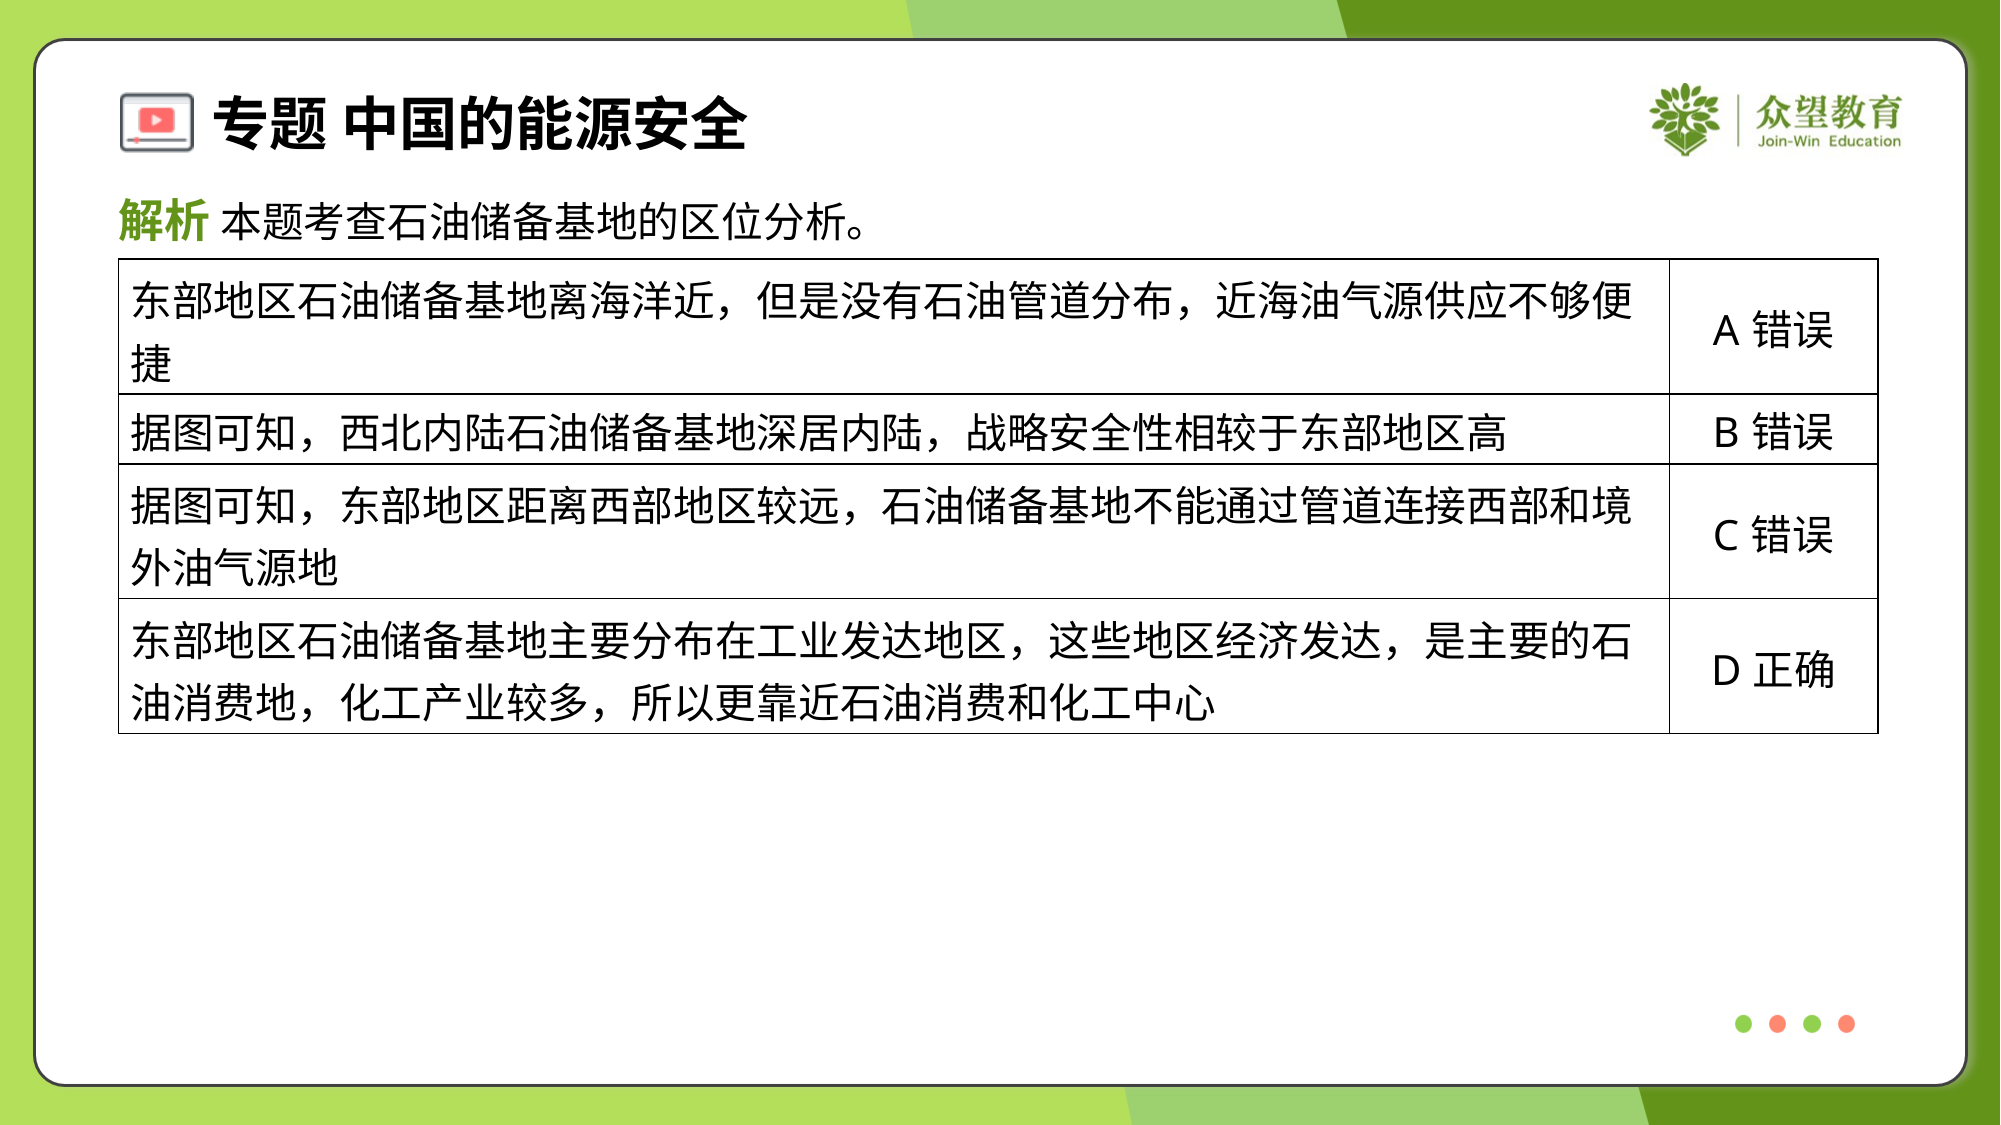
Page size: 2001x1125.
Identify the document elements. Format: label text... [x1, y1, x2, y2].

table_cell C错误 [1670, 465, 1877, 598]
table_header A错误 [1670, 260, 1877, 393]
table_cell 据图可知，西北内陆石油储备基地深居内陆，战略安全性相较于东部地区高 [119, 395, 1669, 463]
picture [0, 0, 2000, 1125]
table_header 东部地区石油储备基地离海洋近，但是没有石油管道分布，近海油气源供应不够便 捷 [119, 260, 1669, 393]
table_cell 据图可知，东部地区距离西部地区较远，石油储备基地不能通过管道连接西部和境 外油气源地 [119, 465, 1669, 598]
table_cell 东部地区石油储备基地主要分布在工业发达地区，这些地区经济发达，是主要的石 油消费地，化工产业较多，所以更靠近石油消费和化工中心 [119, 599, 1669, 733]
table_cell D正确 [1670, 599, 1877, 733]
text_box 解析 本题考查石油储备基地的区位分析。 [118, 164, 1883, 237]
table_cell B错误 [1670, 395, 1877, 463]
